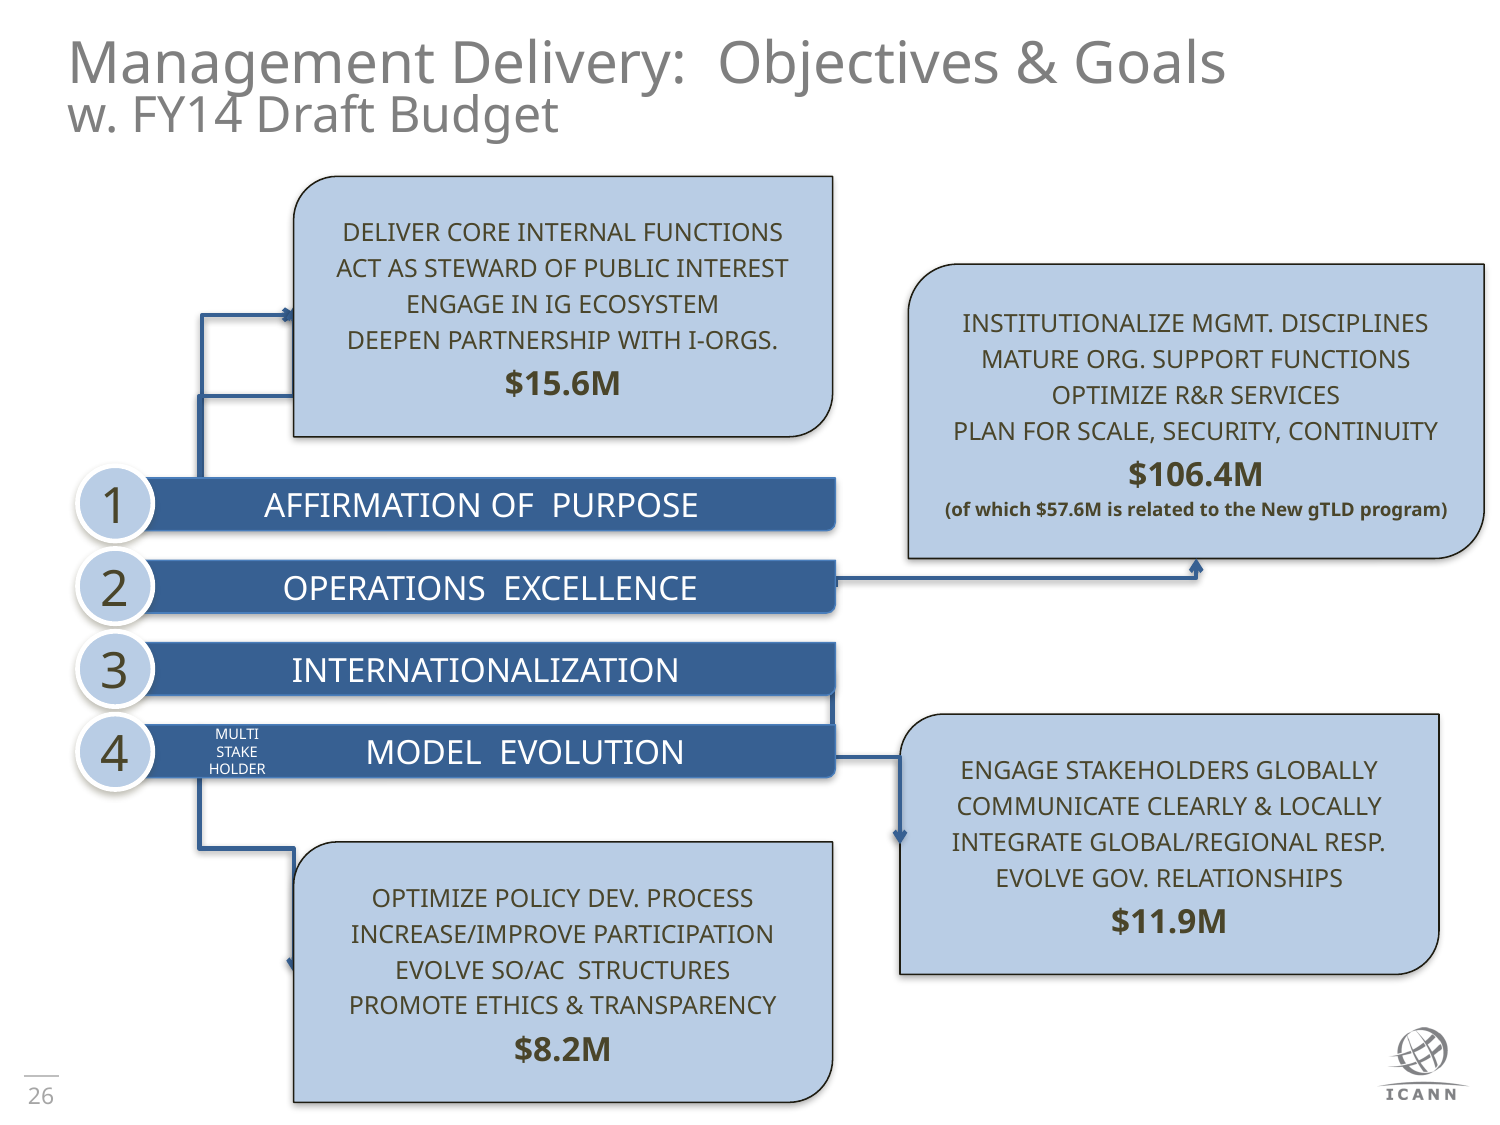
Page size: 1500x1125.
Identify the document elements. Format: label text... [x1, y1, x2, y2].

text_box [77, 176, 1485, 1103]
text_box Management Delivery: Objectives & Goals w. FY14 Draft Budget [53, 30, 1314, 118]
